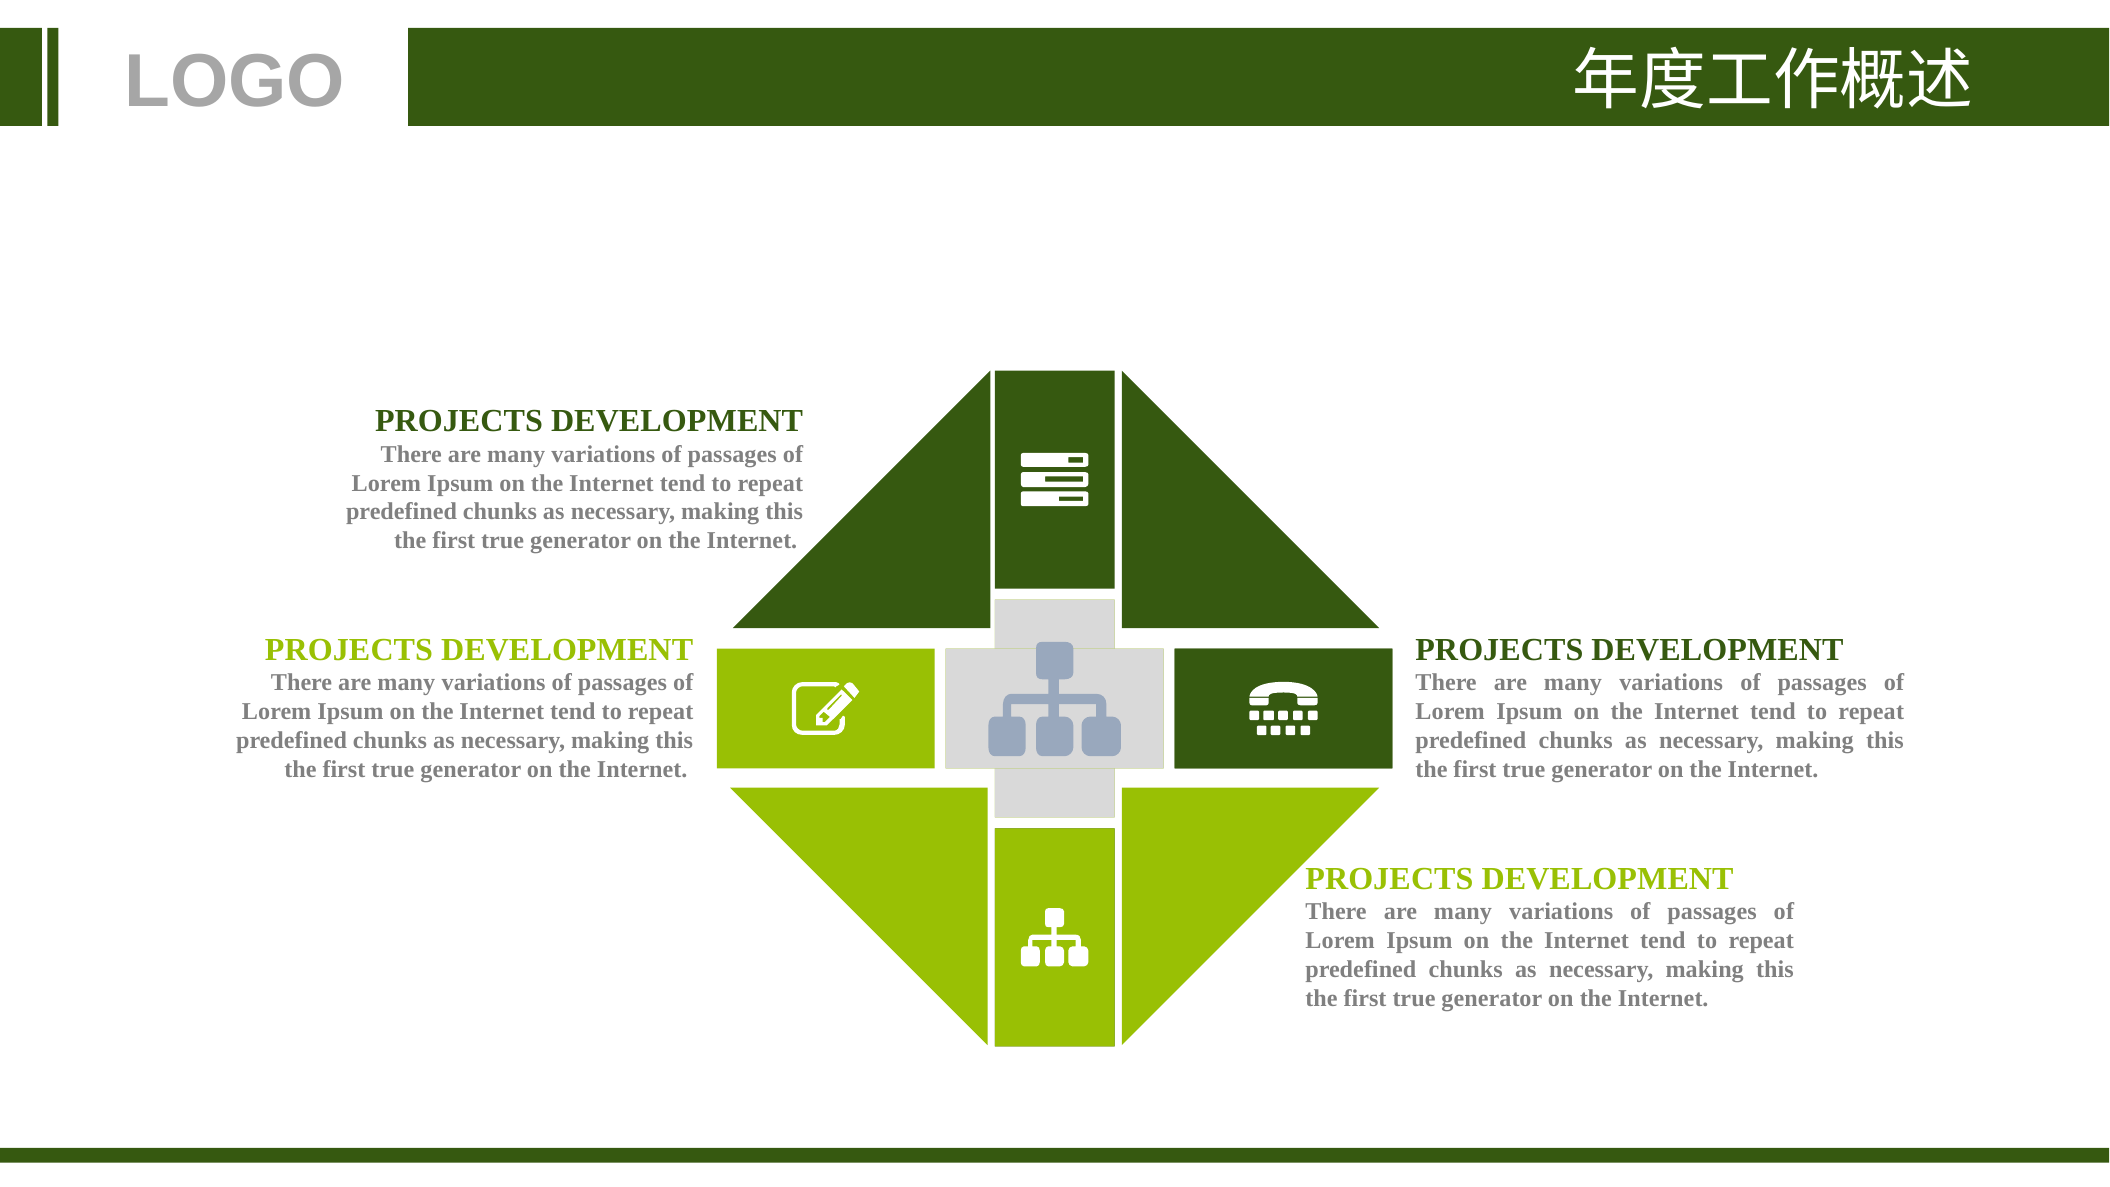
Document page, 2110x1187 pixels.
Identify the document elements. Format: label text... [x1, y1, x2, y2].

text_box 年度工作概述 [1557, 28, 1989, 124]
text_box PROJECTS DEVELOPMENT There are many variations of passages of Lorem Ipsum on the Internet tend to repeat predefined chunks as necessary, making this the first true generator on the Internet. [189, 620, 709, 790]
text_box LOGO [78, 31, 391, 122]
text_box PROJECTS DEVELOPMENT There are many variations of passages of Lorem Ipsum on the Internet tend to repeat predefined chunks as necessary, making this the first true generator on the Internet. [299, 391, 819, 561]
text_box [945, 599, 1164, 818]
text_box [994, 370, 1115, 589]
text_box [46, 27, 59, 127]
text_box [407, 27, 2110, 127]
text_box PROJECTS DEVELOPMENT There are many variations of passages of Lorem Ipsum on the Internet tend to repeat predefined chunks as necessary, making this the first true generator on the Internet. [1400, 620, 1920, 790]
text_box [0, 1147, 2110, 1164]
text_box [1121, 369, 1381, 629]
text_box [1121, 787, 1381, 1047]
text_box [0, 27, 43, 127]
text_box PROJECTS DEVELOPMENT There are many variations of passages of Lorem Ipsum on the Internet tend to repeat predefined chunks as necessary, making this the first true generator on the Internet. [1290, 849, 1810, 1019]
text_box [728, 787, 989, 1047]
text_box [731, 369, 991, 629]
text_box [716, 648, 935, 769]
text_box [994, 828, 1115, 1047]
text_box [1174, 648, 1393, 769]
